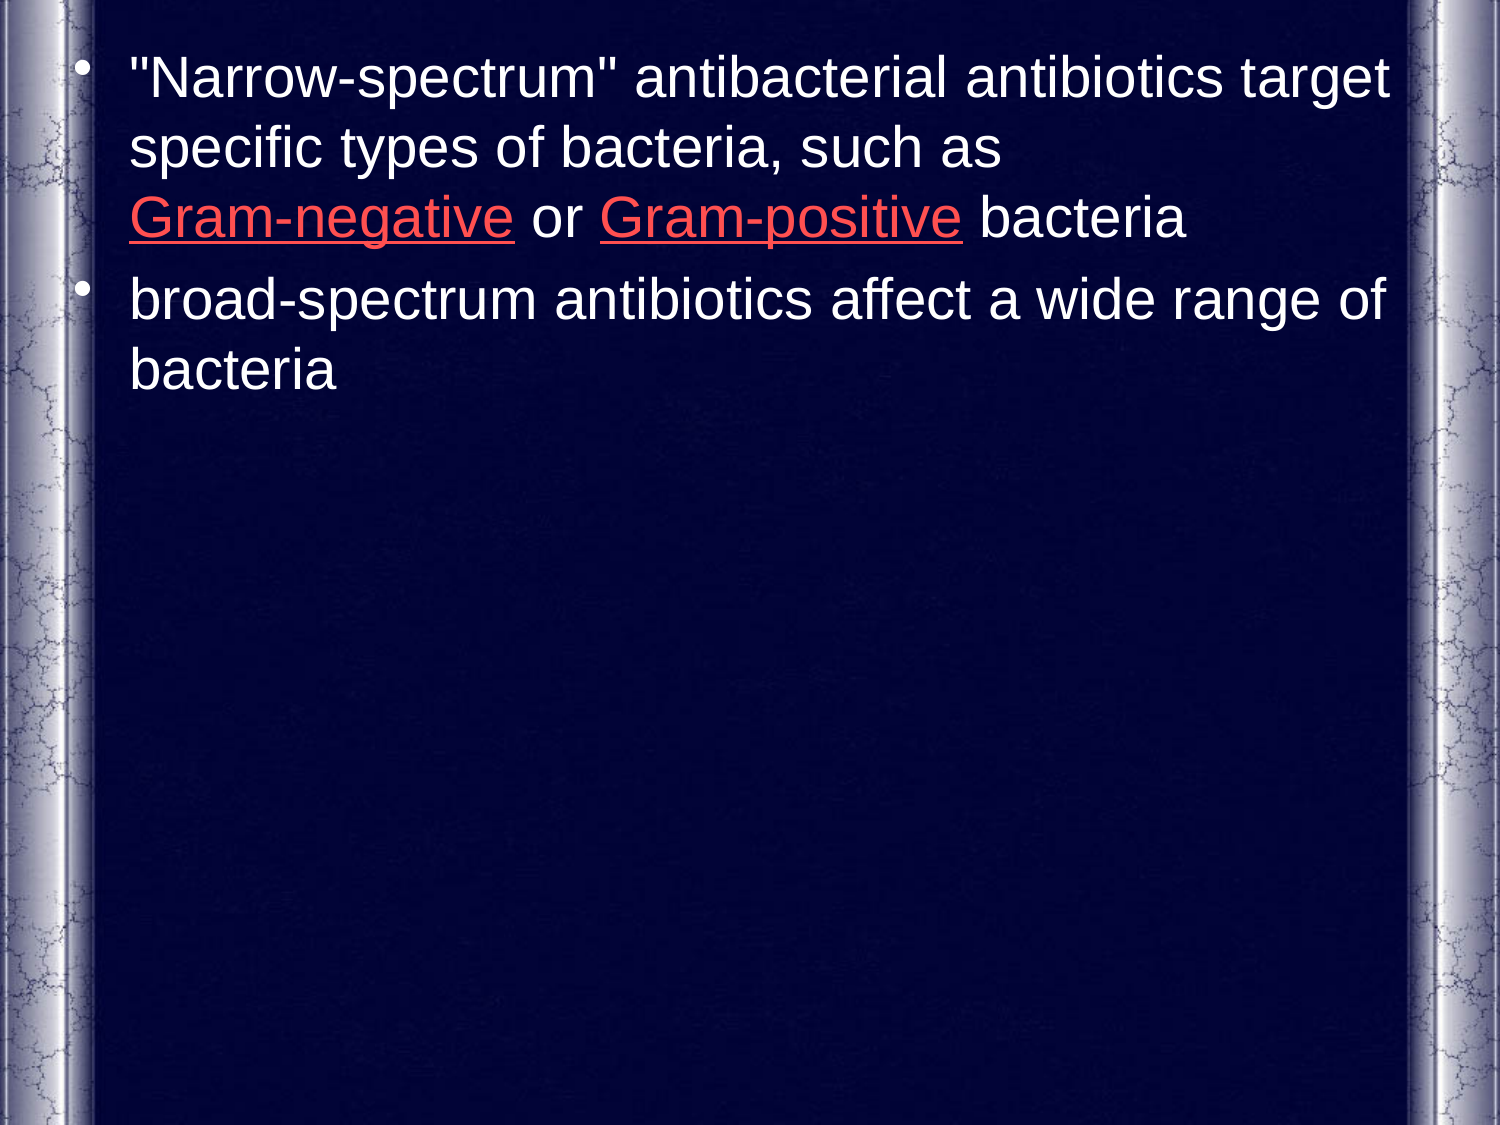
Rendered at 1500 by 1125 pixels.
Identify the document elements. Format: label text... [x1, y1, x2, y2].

list "Narrow-spectrum" antibacterial antibiotics target specific types of bacteria, such as Gram-negative or Gram-positive bacteria broad-spectrum antibiotics affect a wide range of bacteria [57, 31, 1409, 775]
picture [0, 0, 1500, 1125]
